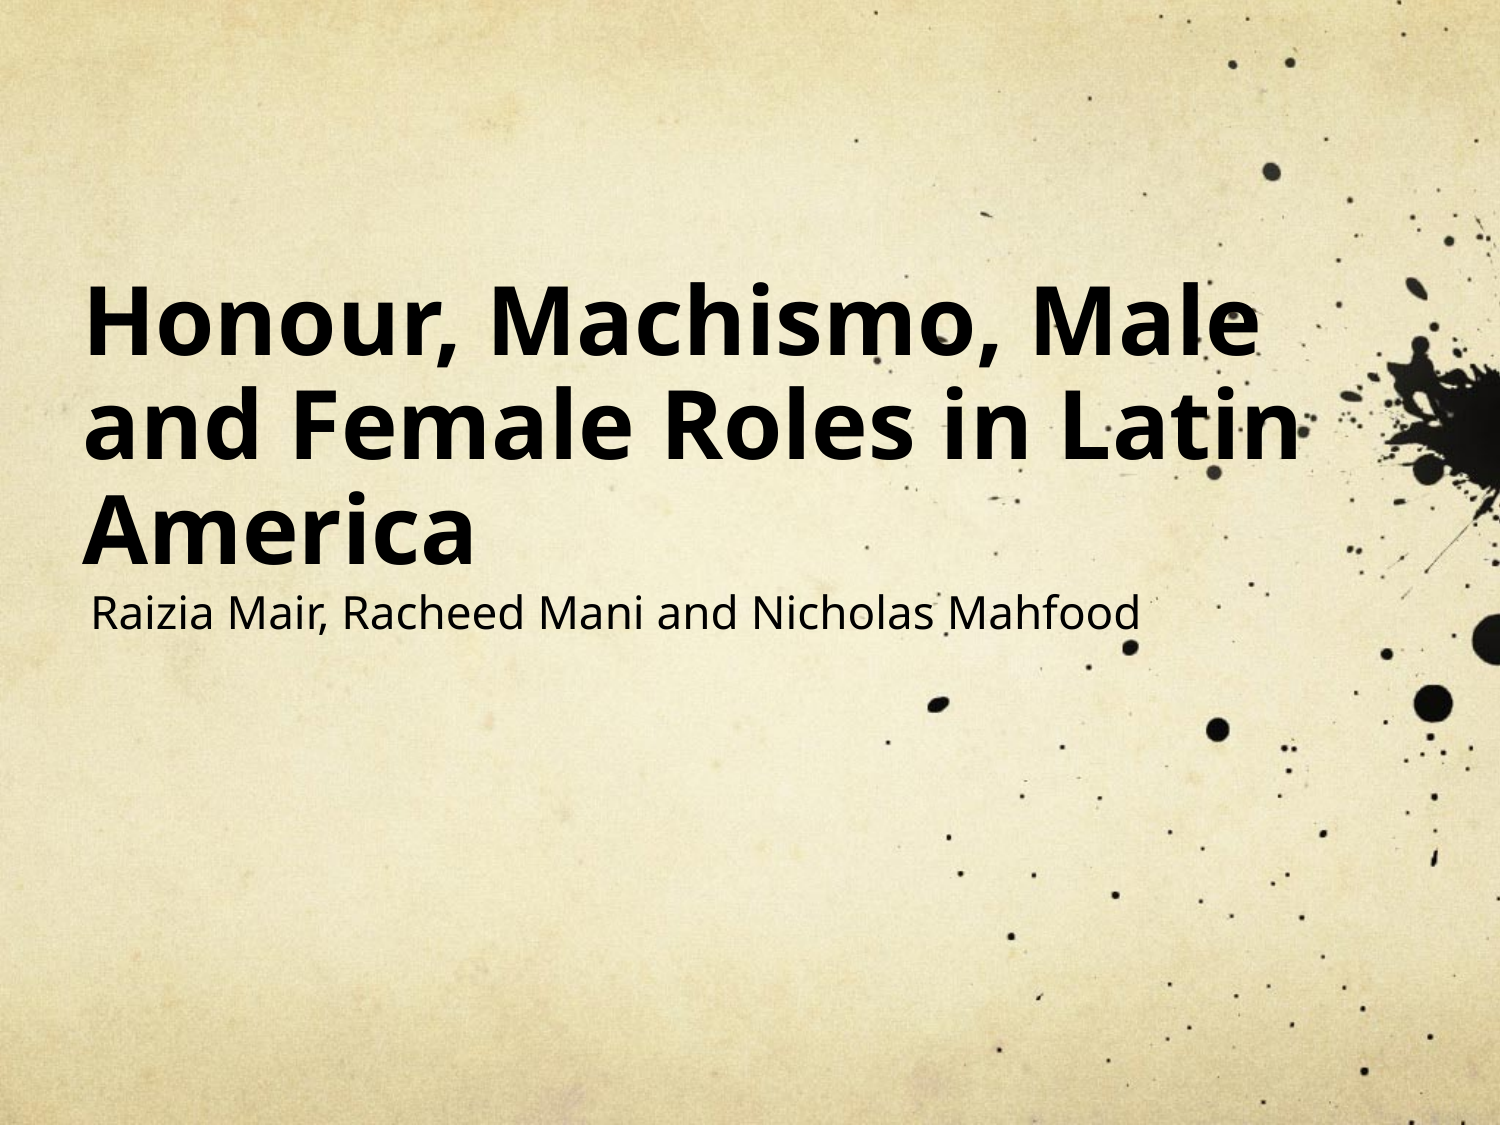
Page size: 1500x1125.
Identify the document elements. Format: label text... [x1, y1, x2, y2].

list Raizia Mair, Racheed Mani and Nicholas Mahfood [75, 583, 1350, 746]
picture [0, 0, 1500, 1125]
title Honour, Machismo, Male and Female Roles in Latin America [75, 360, 1350, 583]
